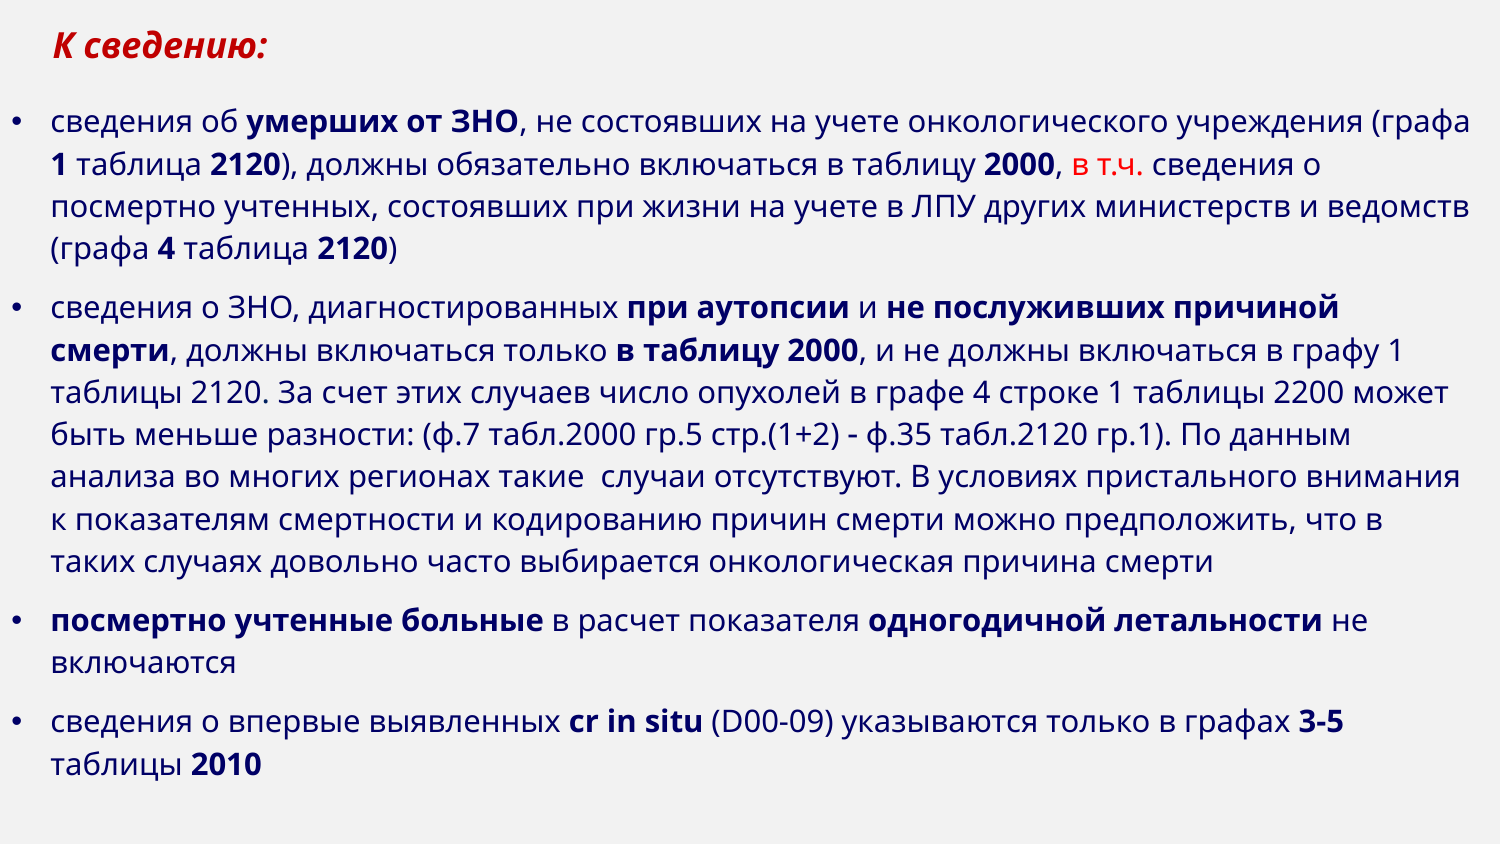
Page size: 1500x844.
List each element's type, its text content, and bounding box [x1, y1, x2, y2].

list сведения об умерших от ЗНО, не состоявших на учете онкологического учреждения (графа 1 таблица 2120), должны обязательно включаться в таблицу 2000, в т.ч. сведения о посмертно учтенных, состоявших при жизни на учете в ЛПУ других министерств и ведомств (графа 4 таблица 2120) сведения о ЗНО, диагностированных при аутопсии и не послуживших причиной смерти, должны включаться только в таблицу 2000, и не должны включаться в графу 1 таблицы 2120. За счет этих случаев число опухолей в графе 4 строке 1 таблицы 2200 может быть меньше разности: (ф.7 табл.2000 гр.5 стр.(1+2)  ф.35 табл.2120 гр.1). По данным анализа во многих регионах такие случаи отсутствуют. В условиях пристального внимания к показателям смертности и кодированию причин смерти можно предположить, что в таких случаях довольно часто выбирается онкологическая причина смерти посмертно учтенные больные в расчет показателя одногодичной летальности не включаются сведения о впервые выявленных cr in situ (D00-09) указываются только в графах 3-5 таблицы 2010 [0, 94, 1483, 821]
title К сведению: [41, 14, 1392, 75]
